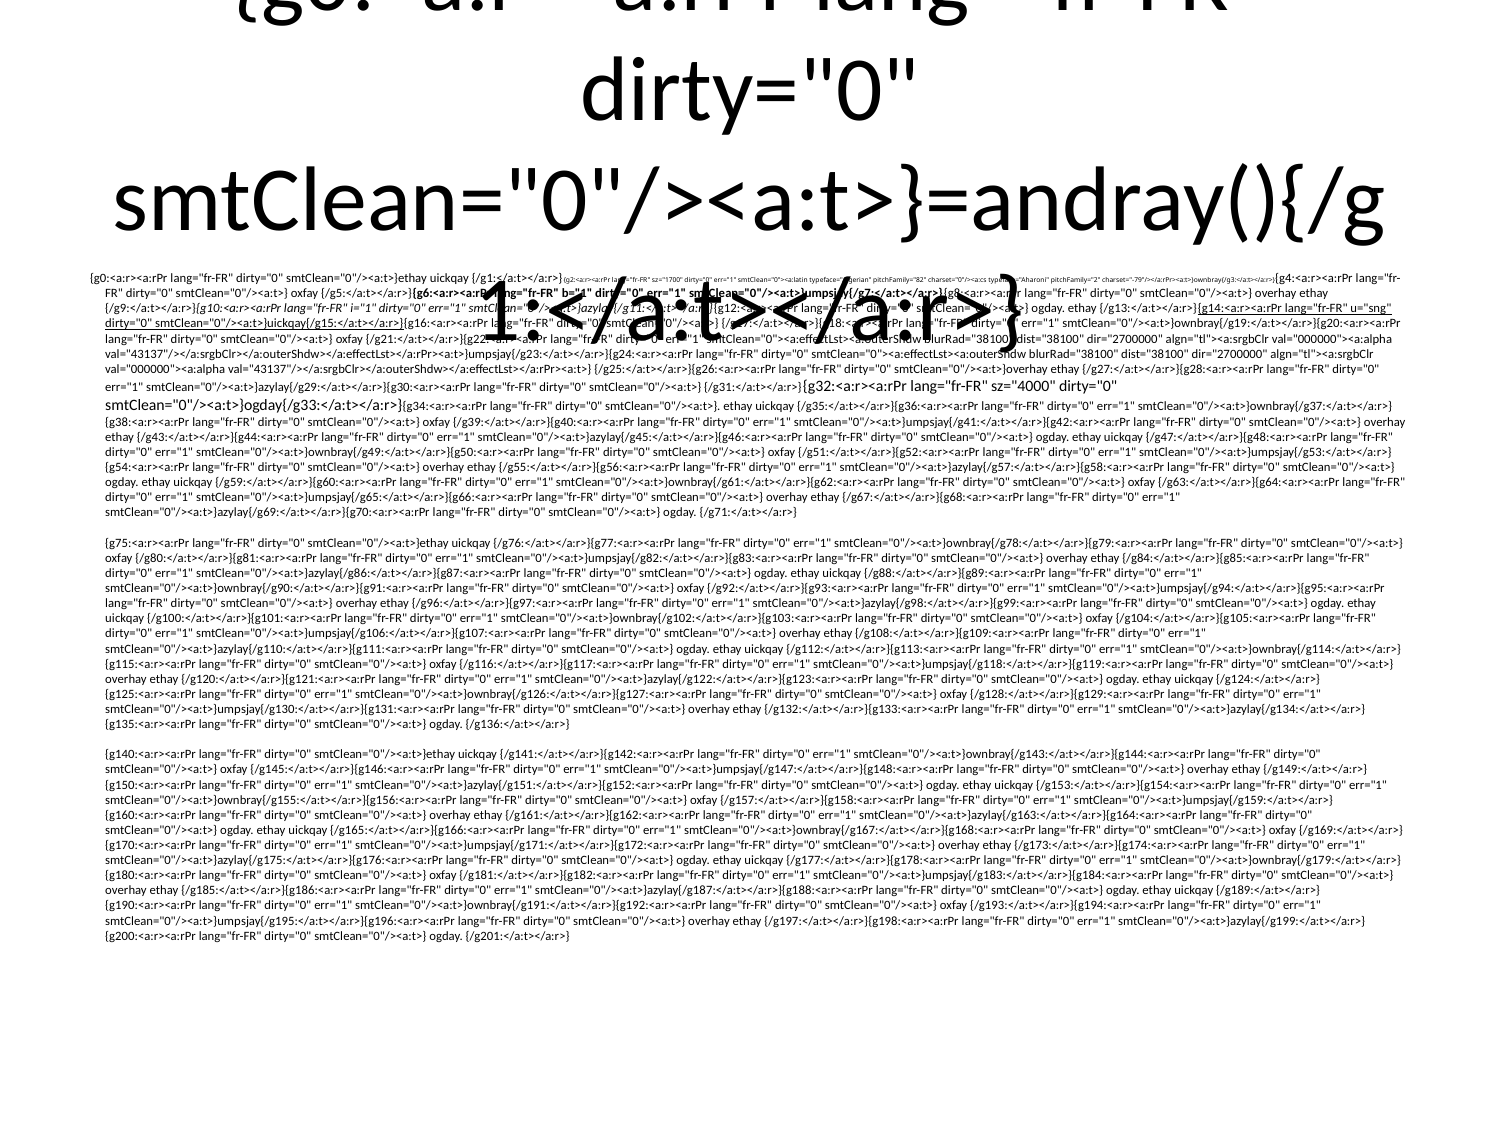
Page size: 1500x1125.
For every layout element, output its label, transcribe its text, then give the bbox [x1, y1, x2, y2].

title {g0:<a:r><a:rPr lang="fr-FR" dirty="0" smtClean="0"/><a:t>}=andray(){/g1:</a:t></a:r>} [75, 45, 1425, 233]
list {g0:<a:r><a:rPr lang="fr-FR" dirty="0" smtClean="0"/><a:t>}ethay uickqay {/g1:</a:t></a:r>}{g2:<a:r><a:rPr lang="fr-FR" sz="1700" dirty="0" err="1" smtClean="0"><a:latin typeface="Algerian" pitchFamily="82" charset="0"/><a:cs typeface="Aharoni" pitchFamily="2" charset="-79"/></a:rPr><a:t>}ownbray{/g3:</a:t></a:r>}{g4:<a:r><a:rPr lang="fr-FR" dirty="0" smtClean="0"/><a:t>} oxfay {/g5:</a:t></a:r>}{g6:<a:r><a:rPr lang="fr-FR" b="1" dirty="0" err="1" smtClean="0"/><a:t>}umpsjay{/g7:</a:t></a:r>}{g8:<a:r><a:rPr lang="fr-FR" dirty="0" smtClean="0"/><a:t>} overhay ethay {/g9:</a:t></a:r>}{g10:<a:r><a:rPr lang="fr-FR" i="1" dirty="0" err="1" smtClean="0"/><a:t>}azylay{/g11:</a:t></a:r>}{g12:<a:r><a:rPr lang="fr-FR" dirty="0" smtClean="0"/><a:t>} ogday. ethay {/g13:</a:t></a:r>}{g14:<a:r><a:rPr lang="fr-FR" u="sng" dirty="0" smtClean="0"/><a:t>}uickqay{/g15:</a:t></a:r>}{g16:<a:r><a:rPr lang="fr-FR" dirty="0" smtClean="0"/><a:t>} {/g17:</a:t></a:r>}{g18:<a:r><a:rPr lang="fr-FR" dirty="0" err="1" smtClean="0"/><a:t>}ownbray{/g19:</a:t></a:r>}{g20:<a:r><a:rPr lang="fr-FR" dirty="0" smtClean="0"/><a:t>} oxfay {/g21:</a:t></a:r>}{g22:<a:r><a:rPr lang="fr-FR" dirty="0" err="1" smtClean="0"><a:effectLst><a:outerShdw blurRad="38100" dist="38100" dir="2700000" algn="tl"><a:srgbClr val="000000"><a:alpha val="43137"/></a:srgbClr></a:outerShdw></a:effectLst></a:rPr><a:t>}umpsjay{/g23:</a:t></a:r>}{g24:<a:r><a:rPr lang="fr-FR" dirty="0" smtClean="0"><a:effectLst><a:outerShdw blurRad="38100" dist="38100" dir="2700000" algn="tl"><a:srgbClr val="000000"><a:alpha val="43137"/></a:srgbClr></a:outerShdw></a:effectLst></a:rPr><a:t>} {/g25:</a:t></a:r>}{g26:<a:r><a:rPr lang="fr-FR" dirty="0" smtClean="0"/><a:t>}overhay ethay {/g27:</a:t></a:r>}{g28:<a:r><a:rPr lang="fr-FR" dirty="0" err="1" smtClean="0"/><a:t>}azylay{/g29:</a:t></a:r>}{g30:<a:r><a:rPr lang="fr-FR" dirty="0" smtClean="0"/><a:t>} {/g31:</a:t></a:r>}{g32:<a:r><a:rPr lang="fr-FR" sz="4000" dirty="0" smtClean="0"/><a:t>}ogday{/g33:</a:t></a:r>}{g34:<a:r><a:rPr lang="fr-FR" dirty="0" smtClean="0"/><a:t>}. ethay uickqay {/g35:</a:t></a:r>}{g36:<a:r><a:rPr lang="fr-FR" dirty="0" err="1" smtClean="0"/><a:t>}ownbray{/g37:</a:t></a:r>}{g38:<a:r><a:rPr lang="fr-FR" dirty="0" smtClean="0"/><a:t>} oxfay {/g39:</a:t></a:r>}{g40:<a:r><a:rPr lang="fr-FR" dirty="0" err="1" smtClean="0"/><a:t>}umpsjay{/g41:</a:t></a:r>}{g42:<a:r><a:rPr lang="fr-FR" dirty="0" smtClean="0"/><a:t>} overhay ethay {/g43:</a:t></a:r>}{g44:<a:r><a:rPr lang="fr-FR" dirty="0" err="1" smtClean="0"/><a:t>}azylay{/g45:</a:t></a:r>}{g46:<a:r><a:rPr lang="fr-FR" dirty="0" smtClean="0"/><a:t>} ogday. ethay uickqay {/g47:</a:t></a:r>}{g48:<a:r><a:rPr lang="fr-FR" dirty="0" err="1" smtClean="0"/><a:t>}ownbray{/g49:</a:t></a:r>}{g50:<a:r><a:rPr lang="fr-FR" dirty="0" smtClean="0"/><a:t>} oxfay {/g51:</a:t></a:r>}{g52:<a:r><a:rPr lang="fr-FR" dirty="0" err="1" smtClean="0"/><a:t>}umpsjay{/g53:</a:t></a:r>}{g54:<a:r><a:rPr lang="fr-FR" dirty="0" smtClean="0"/><a:t>} overhay ethay {/g55:</a:t></a:r>}{g56:<a:r><a:rPr lang="fr-FR" dirty="0" err="1" smtClean="0"/><a:t>}azylay{/g57:</a:t></a:r>}{g58:<a:r><a:rPr lang="fr-FR" dirty="0" smtClean="0"/><a:t>} ogday. ethay uickqay {/g59:</a:t></a:r>}{g60:<a:r><a:rPr lang="fr-FR" dirty="0" err="1" smtClean="0"/><a:t>}ownbray{/g61:</a:t></a:r>}{g62:<a:r><a:rPr lang="fr-FR" dirty="0" smtClean="0"/><a:t>} oxfay {/g63:</a:t></a:r>}{g64:<a:r><a:rPr lang="fr-FR" dirty="0" err="1" smtClean="0"/><a:t>}umpsjay{/g65:</a:t></a:r>}{g66:<a:r><a:rPr lang="fr-FR" dirty="0" smtClean="0"/><a:t>} overhay ethay {/g67:</a:t></a:r>}{g68:<a:r><a:rPr lang="fr-FR" dirty="0" err="1" smtClean="0"/><a:t>}azylay{/g69:</a:t></a:r>}{g70:<a:r><a:rPr lang="fr-FR" dirty="0" smtClean="0"/><a:t>} ogday. {/g71:</a:t></a:r>} {g75:<a:r><a:rPr lang="fr-FR" dirty="0" smtClean="0"/><a:t>}ethay uickqay {/g76:</a:t></a:r>}{g77:<a:r><a:rPr lang="fr-FR" dirty="0" err="1" smtClean="0"/><a:t>}ownbray{/g78:</a:t></a:r>}{g79:<a:r><a:rPr lang="fr-FR" dirty="0" smtClean="0"/><a:t>} oxfay {/g80:</a:t></a:r>}{g81:<a:r><a:rPr lang="fr-FR" dirty="0" err="1" smtClean="0"/><a:t>}umpsjay{/g82:</a:t></a:r>}{g83:<a:r><a:rPr lang="fr-FR" dirty="0" smtClean="0"/><a:t>} overhay ethay {/g84:</a:t></a:r>}{g85:<a:r><a:rPr lang="fr-FR" dirty="0" err="1" smtClean="0"/><a:t>}azylay{/g86:</a:t></a:r>}{g87:<a:r><a:rPr lang="fr-FR" dirty="0" smtClean="0"/><a:t>} ogday. ethay uickqay {/g88:</a:t></a:r>}{g89:<a:r><a:rPr lang="fr-FR" dirty="0" err="1" smtClean="0"/><a:t>}ownbray{/g90:</a:t></a:r>}{g91:<a:r><a:rPr lang="fr-FR" dirty="0" smtClean="0"/><a:t>} oxfay {/g92:</a:t></a:r>}{g93:<a:r><a:rPr lang="fr-FR" dirty="0" err="1" smtClean="0"/><a:t>}umpsjay{/g94:</a:t></a:r>}{g95:<a:r><a:rPr lang="fr-FR" dirty="0" smtClean="0"/><a:t>} overhay ethay {/g96:</a:t></a:r>}{g97:<a:r><a:rPr lang="fr-FR" dirty="0" err="1" smtClean="0"/><a:t>}azylay{/g98:</a:t></a:r>}{g99:<a:r><a:rPr lang="fr-FR" dirty="0" smtClean="0"/><a:t>} ogday. ethay uickqay {/g100:</a:t></a:r>}{g101:<a:r><a:rPr lang="fr-FR" dirty="0" err="1" smtClean="0"/><a:t>}ownbray{/g102:</a:t></a:r>}{g103:<a:r><a:rPr lang="fr-FR" dirty="0" smtClean="0"/><a:t>} oxfay {/g104:</a:t></a:r>}{g105:<a:r><a:rPr lang="fr-FR" dirty="0" err="1" smtClean="0"/><a:t>}umpsjay{/g106:</a:t></a:r>}{g107:<a:r><a:rPr lang="fr-FR" dirty="0" smtClean="0"/><a:t>} overhay ethay {/g108:</a:t></a:r>}{g109:<a:r><a:rPr lang="fr-FR" dirty="0" err="1" smtClean="0"/><a:t>}azylay{/g110:</a:t></a:r>}{g111:<a:r><a:rPr lang="fr-FR" dirty="0" smtClean="0"/><a:t>} ogday. ethay uickqay {/g112:</a:t></a:r>}{g113:<a:r><a:rPr lang="fr-FR" dirty="0" err="1" smtClean="0"/><a:t>}ownbray{/g114:</a:t></a:r>}{g115:<a:r><a:rPr lang="fr-FR" dirty="0" smtClean="0"/><a:t>} oxfay {/g116:</a:t></a:r>}{g117:<a:r><a:rPr lang="fr-FR" dirty="0" err="1" smtClean="0"/><a:t>}umpsjay{/g118:</a:t></a:r>}{g119:<a:r><a:rPr lang="fr-FR" dirty="0" smtClean="0"/><a:t>} overhay ethay {/g120:</a:t></a:r>}{g121:<a:r><a:rPr lang="fr-FR" dirty="0" err="1" smtClean="0"/><a:t>}azylay{/g122:</a:t></a:r>}{g123:<a:r><a:rPr lang="fr-FR" dirty="0" smtClean="0"/><a:t>} ogday. ethay uickqay {/g124:</a:t></a:r>}{g125:<a:r><a:rPr lang="fr-FR" dirty="0" err="1" smtClean="0"/><a:t>}ownbray{/g126:</a:t></a:r>}{g127:<a:r><a:rPr lang="fr-FR" dirty="0" smtClean="0"/><a:t>} oxfay {/g128:</a:t></a:r>}{g129:<a:r><a:rPr lang="fr-FR" dirty="0" err="1" smtClean="0"/><a:t>}umpsjay{/g130:</a:t></a:r>}{g131:<a:r><a:rPr lang="fr-FR" dirty="0" smtClean="0"/><a:t>} overhay ethay {/g132:</a:t></a:r>}{g133:<a:r><a:rPr lang="fr-FR" dirty="0" err="1" smtClean="0"/><a:t>}azylay{/g134:</a:t></a:r>}{g135:<a:r><a:rPr lang="fr-FR" dirty="0" smtClean="0"/><a:t>} ogday. {/g136:</a:t></a:r>} {g140:<a:r><a:rPr lang="fr-FR" dirty="0" smtClean="0"/><a:t>}ethay uickqay {/g141:</a:t></a:r>}{g142:<a:r><a:rPr lang="fr-FR" dirty="0" err="1" smtClean="0"/><a:t>}ownbray{/g143:</a:t></a:r>}{g144:<a:r><a:rPr lang="fr-FR" dirty="0" smtClean="0"/><a:t>} oxfay {/g145:</a:t></a:r>}{g146:<a:r><a:rPr lang="fr-FR" dirty="0" err="1" smtClean="0"/><a:t>}umpsjay{/g147:</a:t></a:r>}{g148:<a:r><a:rPr lang="fr-FR" dirty="0" smtClean="0"/><a:t>} overhay ethay {/g149:</a:t></a:r>}{g150:<a:r><a:rPr lang="fr-FR" dirty="0" err="1" smtClean="0"/><a:t>}azylay{/g151:</a:t></a:r>}{g152:<a:r><a:rPr lang="fr-FR" dirty="0" smtClean="0"/><a:t>} ogday. ethay uickqay {/g153:</a:t></a:r>}{g154:<a:r><a:rPr lang="fr-FR" dirty="0" err="1" smtClean="0"/><a:t>}ownbray{/g155:</a:t></a:r>}{g156:<a:r><a:rPr lang="fr-FR" dirty="0" smtClean="0"/><a:t>} oxfay {/g157:</a:t></a:r>}{g158:<a:r><a:rPr lang="fr-FR" dirty="0" err="1" smtClean="0"/><a:t>}umpsjay{/g159:</a:t></a:r>}{g160:<a:r><a:rPr lang="fr-FR" dirty="0" smtClean="0"/><a:t>} overhay ethay {/g161:</a:t></a:r>}{g162:<a:r><a:rPr lang="fr-FR" dirty="0" err="1" smtClean="0"/><a:t>}azylay{/g163:</a:t></a:r>}{g164:<a:r><a:rPr lang="fr-FR" dirty="0" smtClean="0"/><a:t>} ogday. ethay uickqay {/g165:</a:t></a:r>}{g166:<a:r><a:rPr lang="fr-FR" dirty="0" err="1" smtClean="0"/><a:t>}ownbray{/g167:</a:t></a:r>}{g168:<a:r><a:rPr lang="fr-FR" dirty="0" smtClean="0"/><a:t>} oxfay {/g169:</a:t></a:r>}{g170:<a:r><a:rPr lang="fr-FR" dirty="0" err="1" smtClean="0"/><a:t>}umpsjay{/g171:</a:t></a:r>}{g172:<a:r><a:rPr lang="fr-FR" dirty="0" smtClean="0"/><a:t>} overhay ethay {/g173:</a:t></a:r>}{g174:<a:r><a:rPr lang="fr-FR" dirty="0" err="1" smtClean="0"/><a:t>}azylay{/g175:</a:t></a:r>}{g176:<a:r><a:rPr lang="fr-FR" dirty="0" smtClean="0"/><a:t>} ogday. ethay uickqay {/g177:</a:t></a:r>}{g178:<a:r><a:rPr lang="fr-FR" dirty="0" err="1" smtClean="0"/><a:t>}ownbray{/g179:</a:t></a:r>}{g180:<a:r><a:rPr lang="fr-FR" dirty="0" smtClean="0"/><a:t>} oxfay {/g181:</a:t></a:r>}{g182:<a:r><a:rPr lang="fr-FR" dirty="0" err="1" smtClean="0"/><a:t>}umpsjay{/g183:</a:t></a:r>}{g184:<a:r><a:rPr lang="fr-FR" dirty="0" smtClean="0"/><a:t>} overhay ethay {/g185:</a:t></a:r>}{g186:<a:r><a:rPr lang="fr-FR" dirty="0" err="1" smtClean="0"/><a:t>}azylay{/g187:</a:t></a:r>}{g188:<a:r><a:rPr lang="fr-FR" dirty="0" smtClean="0"/><a:t>} ogday. ethay uickqay {/g189:</a:t></a:r>}{g190:<a:r><a:rPr lang="fr-FR" dirty="0" err="1" smtClean="0"/><a:t>}ownbray{/g191:</a:t></a:r>}{g192:<a:r><a:rPr lang="fr-FR" dirty="0" smtClean="0"/><a:t>} oxfay {/g193:</a:t></a:r>}{g194:<a:r><a:rPr lang="fr-FR" dirty="0" err="1" smtClean="0"/><a:t>}umpsjay{/g195:</a:t></a:r>}{g196:<a:r><a:rPr lang="fr-FR" dirty="0" smtClean="0"/><a:t>} overhay ethay {/g197:</a:t></a:r>}{g198:<a:r><a:rPr lang="fr-FR" dirty="0" err="1" smtClean="0"/><a:t>}azylay{/g199:</a:t></a:r>}{g200:<a:r><a:rPr lang="fr-FR" dirty="0" smtClean="0"/><a:t>} ogday. {/g201:</a:t></a:r>} [75, 262, 1425, 1005]
